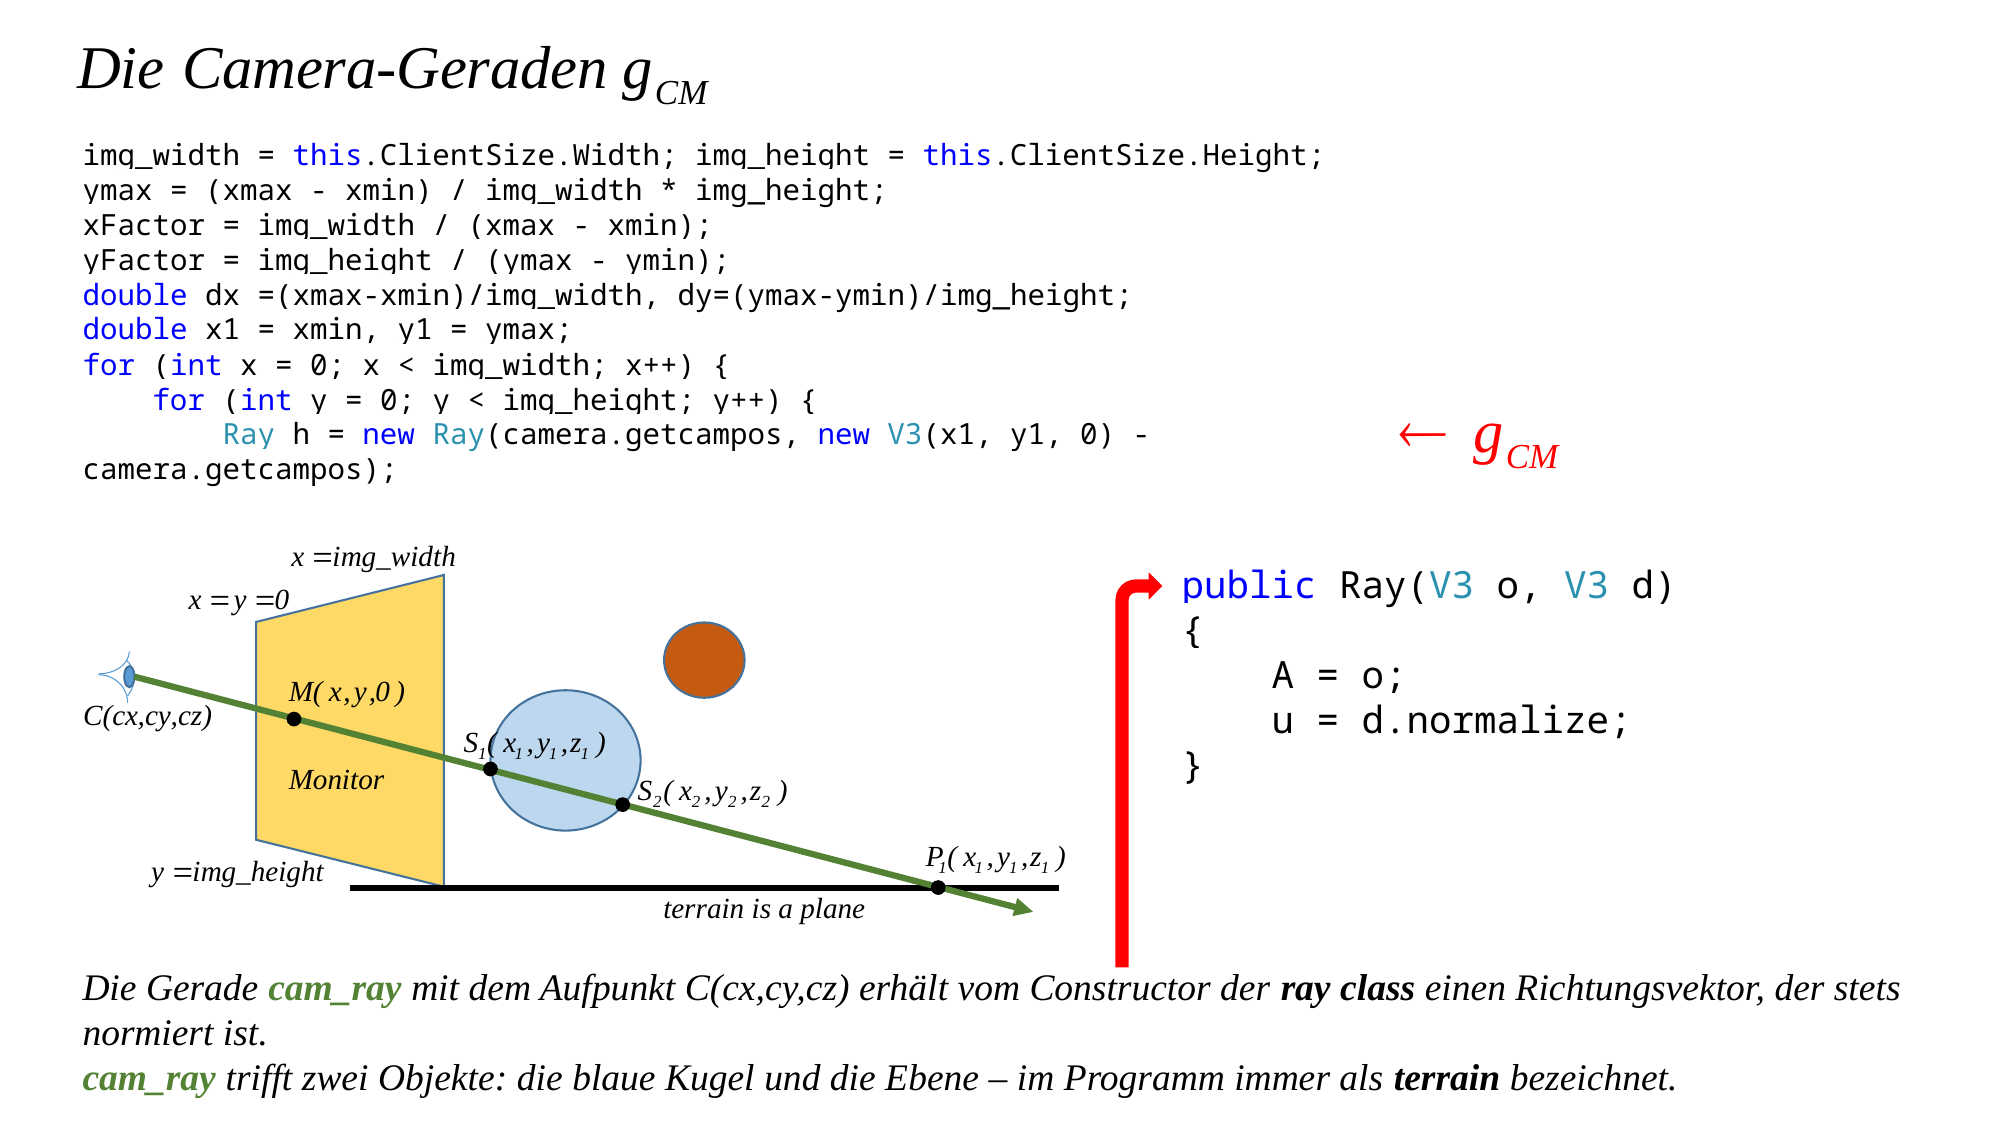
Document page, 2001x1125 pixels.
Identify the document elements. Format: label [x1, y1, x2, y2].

text_box [67, 32, 1933, 1108]
